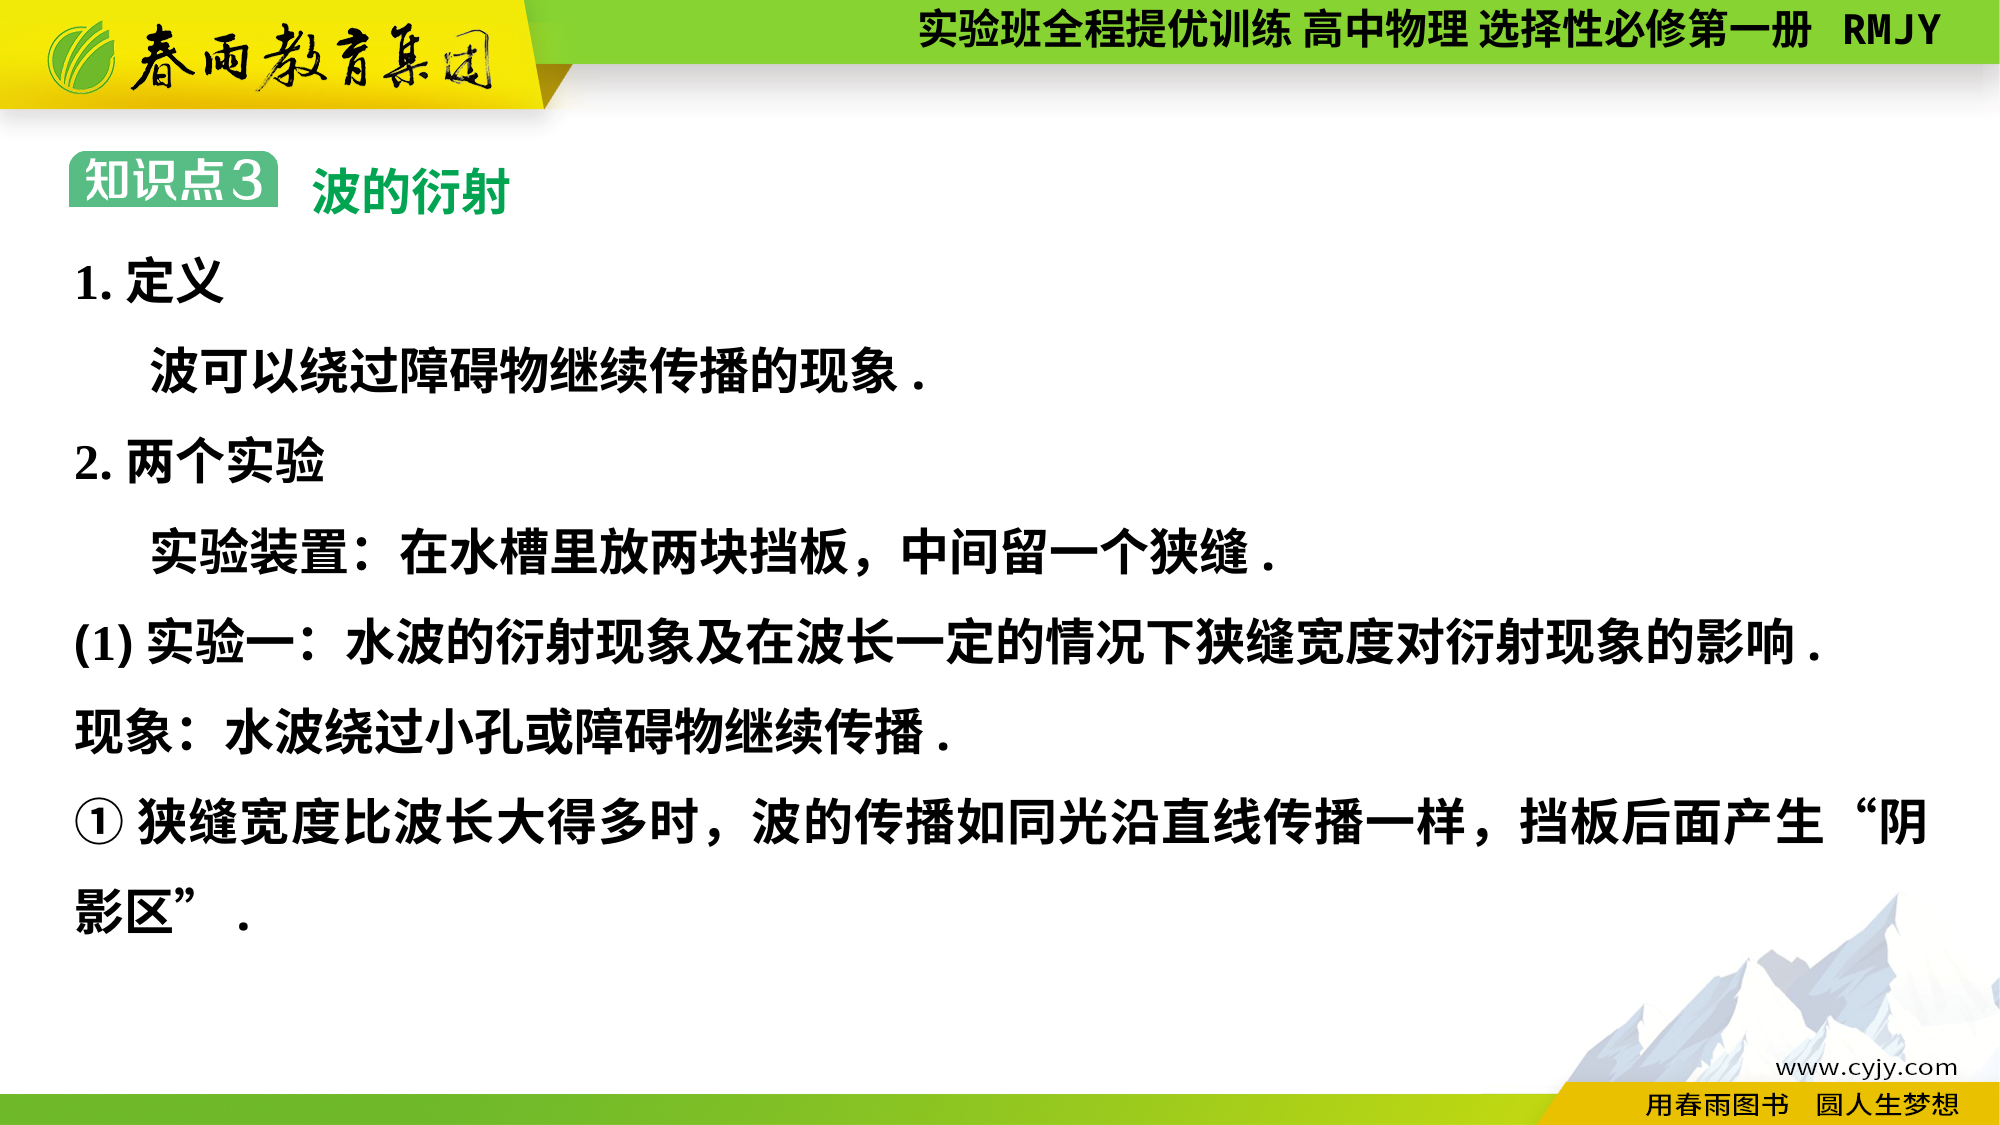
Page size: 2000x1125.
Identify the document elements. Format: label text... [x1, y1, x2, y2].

list 波的衍射 1.定义 波可以绕过障碍物继续传播的现象. 2.两个实验 实验装置：在水槽里放两块挡板，中间留一个狭缝. (1)实验一：水波的衍射现象及在波长一定的情况下狭缝宽度对衍射现象的影响. 现象：水波绕过小孔或障碍物继续传播. ①狭缝宽度比波长大得多时，波的传播如同光沿直线传播一样，挡板后面产生“阴影区”. [59, 122, 1944, 956]
picture [0, 0, 2000, 1125]
